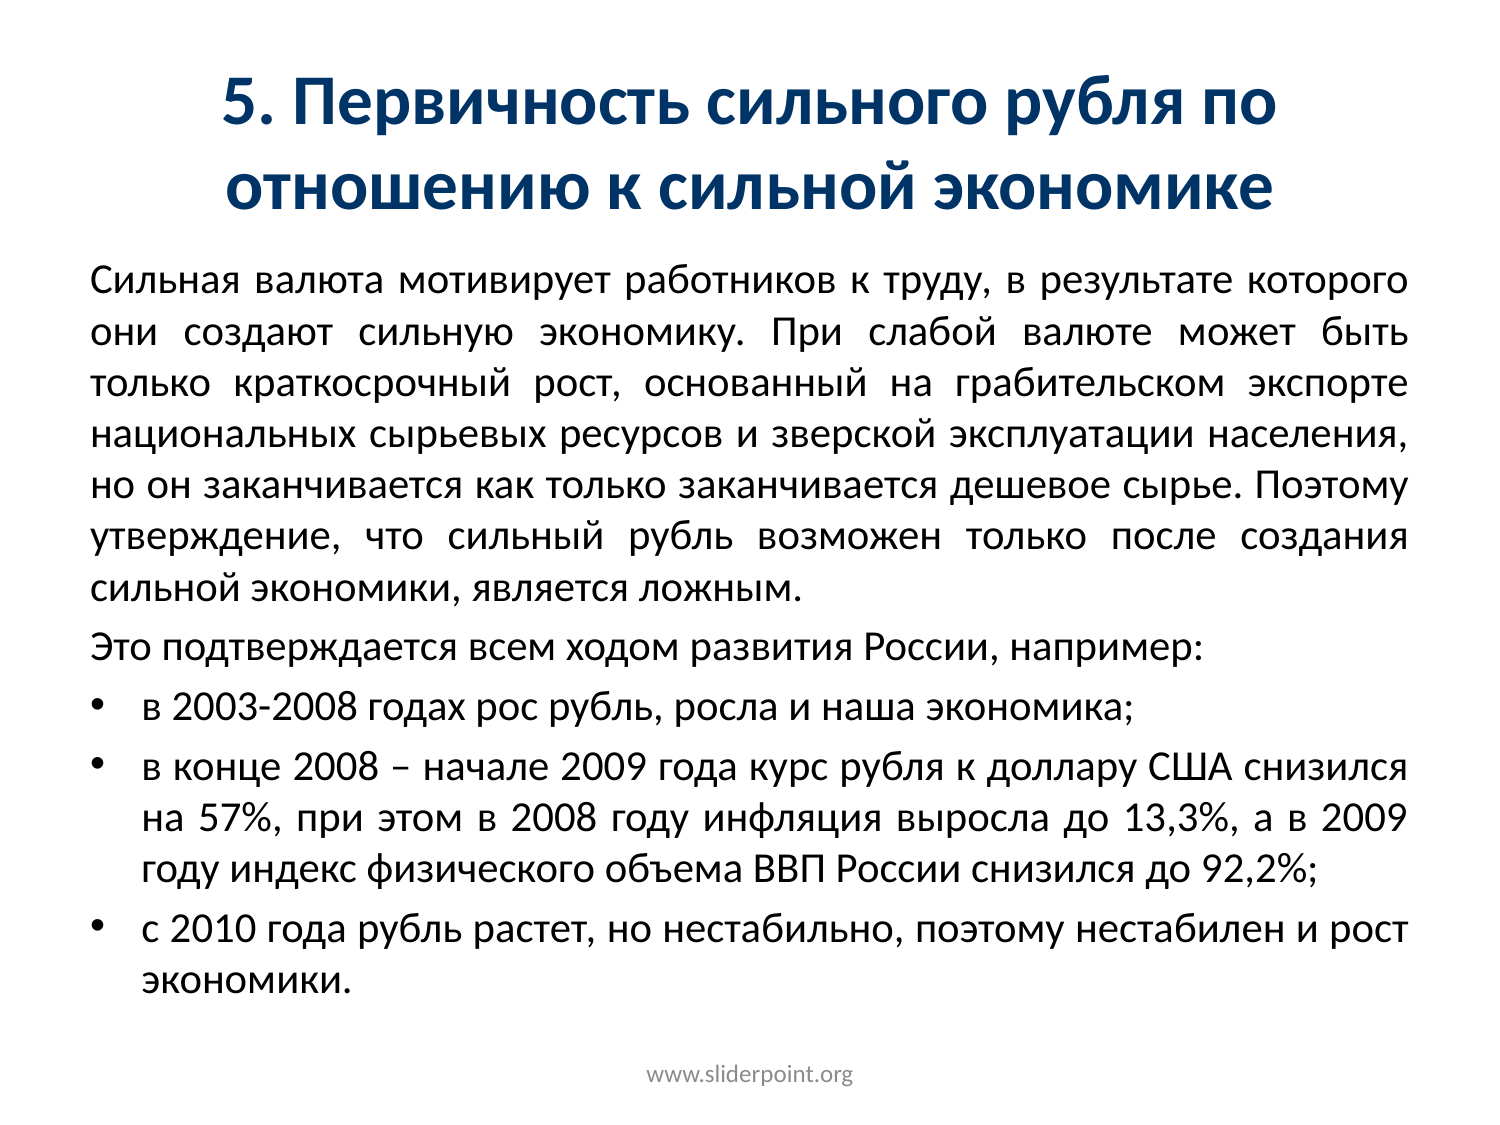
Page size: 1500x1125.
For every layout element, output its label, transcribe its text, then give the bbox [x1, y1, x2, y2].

footer www.sliderpoint.org [512, 1042, 988, 1103]
title 5. Первичность сильного рубля по отношению к сильной экономике [75, 45, 1425, 232]
list Сильная валюта мотивирует работников к труду, в результате которого они создают сильную экономику. При слабой валюте может быть только краткосрочный рост, основанный на грабительском экспорте национальных сырьевых ресурсов и зверской эксплуатации населения, но он заканчивается как только заканчивается дешевое сырье. Поэтому утверждение, что сильный рубль возможен только после создания сильной экономики, является ложным. Это подтверждается всем ходом развития России, например: в 2003-2008 годах рос рубль, росла и наша экономика; в конце 2008 – начале 2009 года курс рубля к доллару США снизился на 57%, при этом в 2008 году инфляция выросла до 13,3%, а в 2009 году индекс физического объема ВВП России снизился до 92,2%; с 2010 года рубль растет, но нестабильно, поэтому нестабилен и рост экономики. [75, 243, 1425, 1083]
